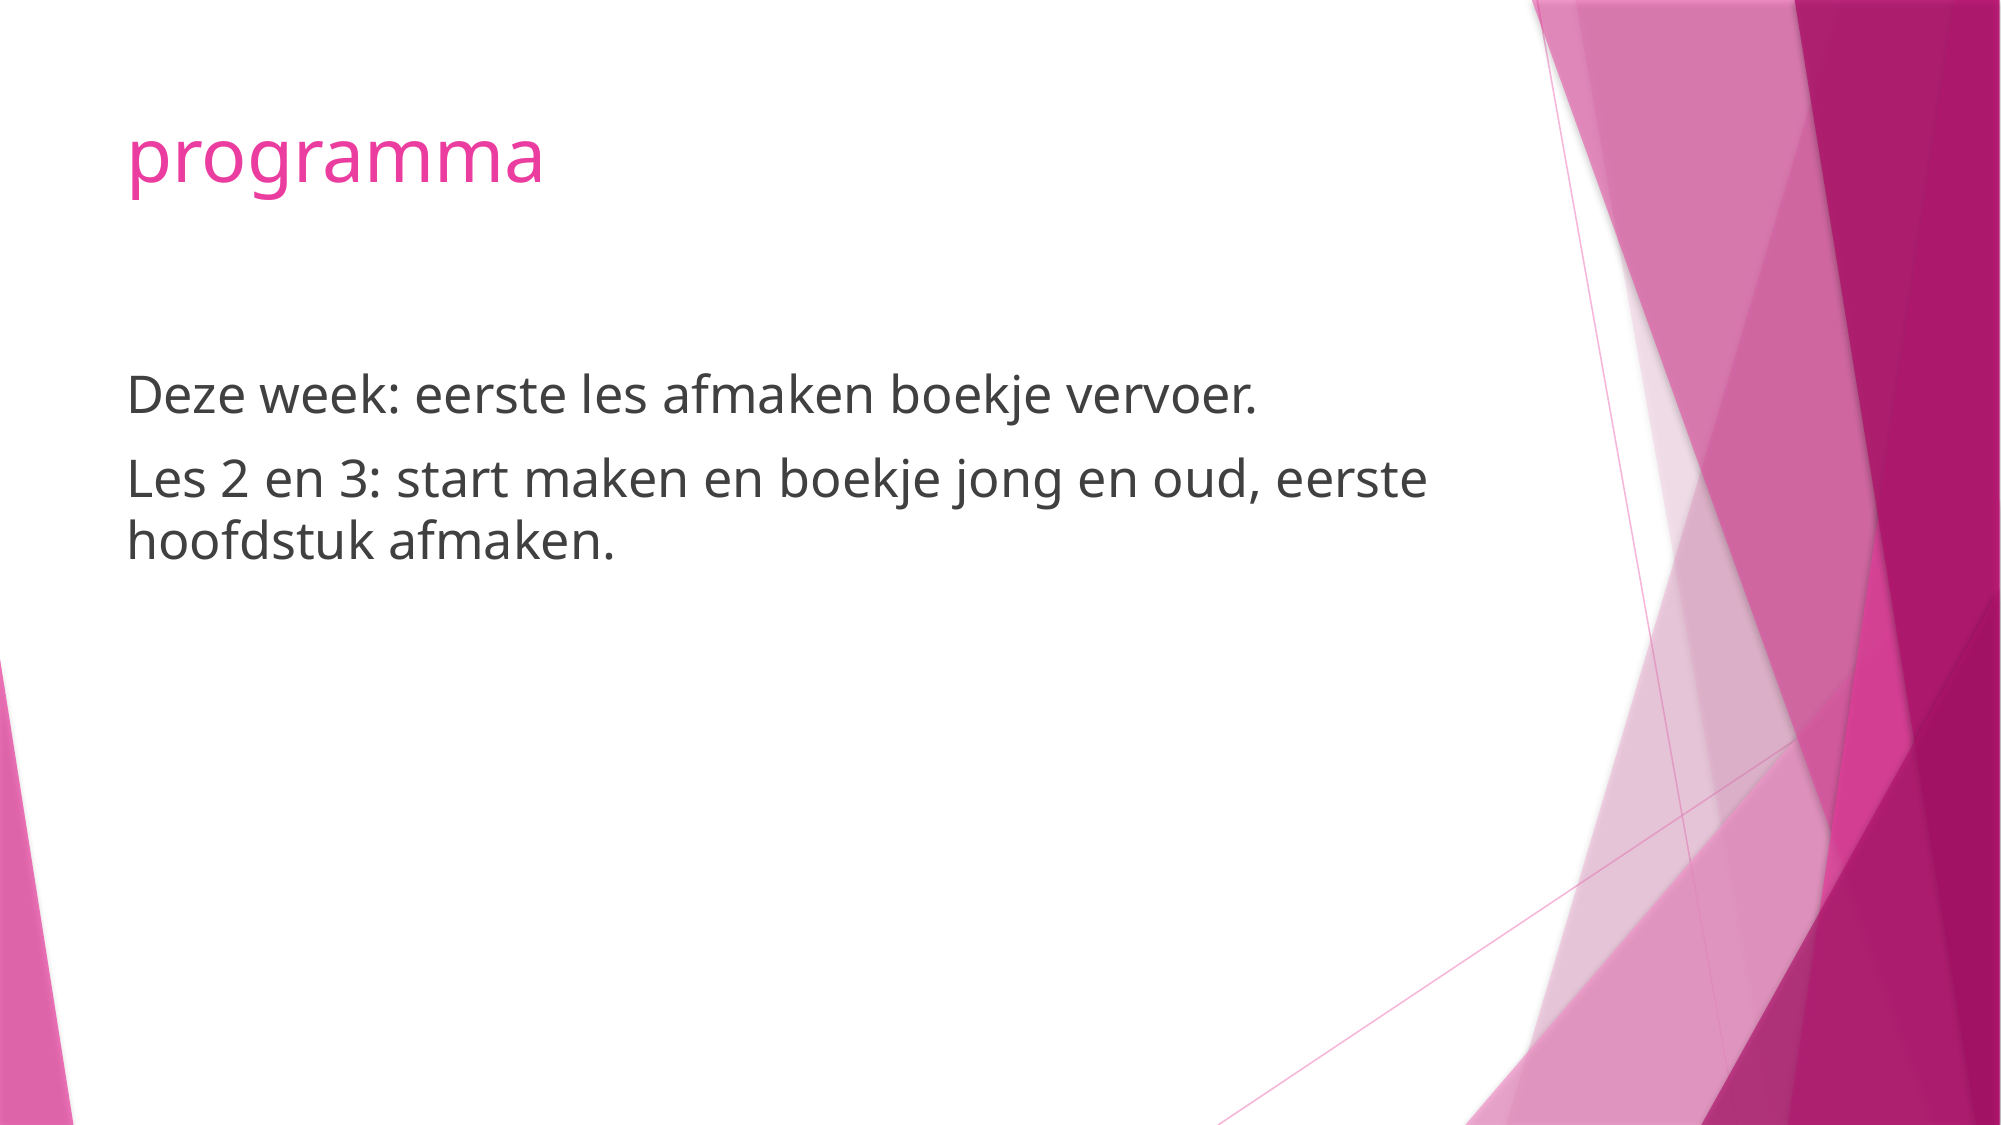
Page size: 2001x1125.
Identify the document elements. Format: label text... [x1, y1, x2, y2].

list Deze week: eerste les afmaken boekje vervoer. Les 2 en 3: start maken en boekje jong en oud, eerste hoofdstuk afmaken. [111, 354, 1522, 992]
title programma [111, 99, 1522, 317]
